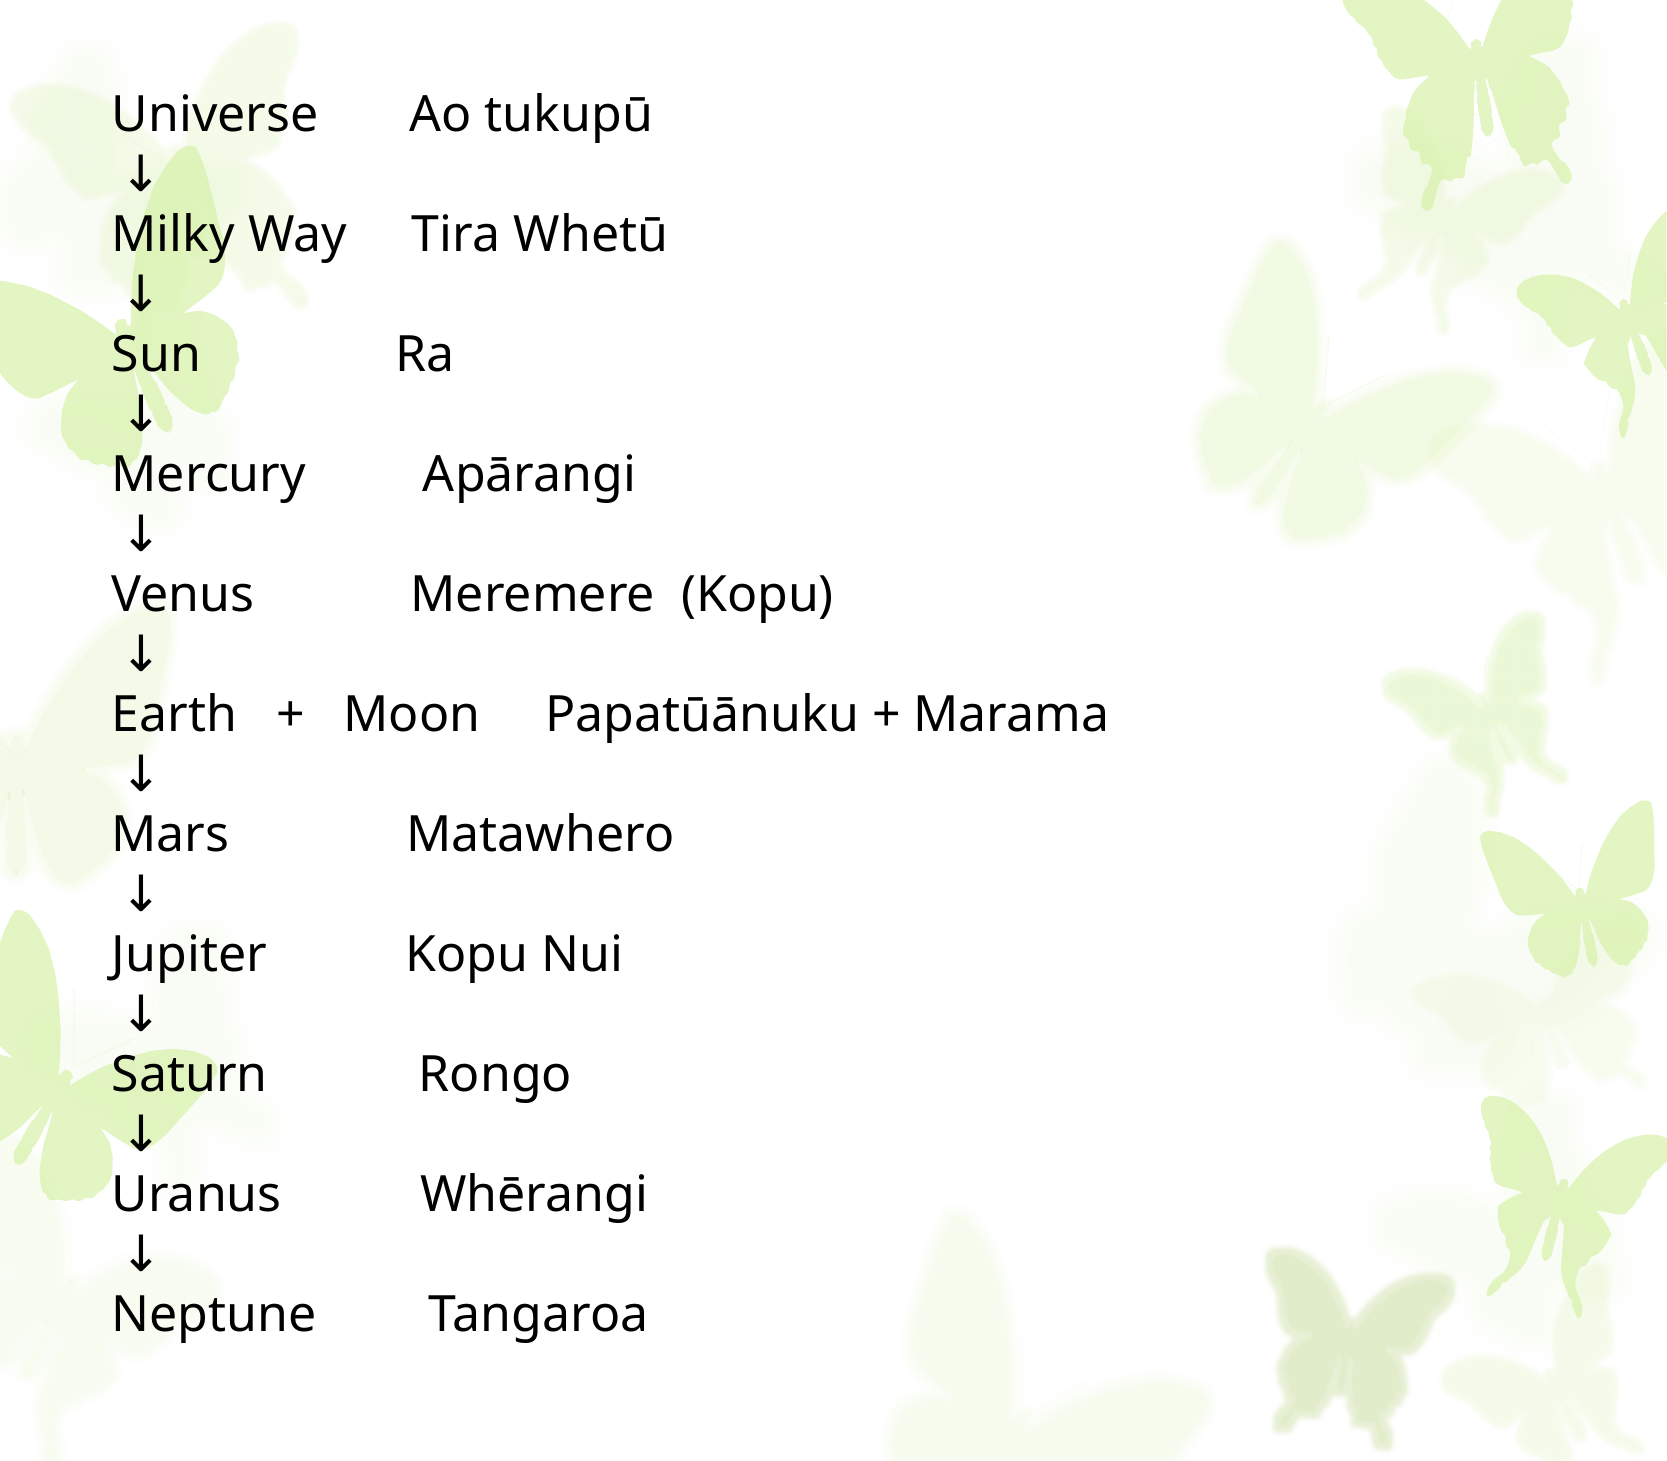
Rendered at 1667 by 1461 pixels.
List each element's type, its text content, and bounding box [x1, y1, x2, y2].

text_box Universe Ao tukupū ↓ Milky Way Tira Whetū ↓ Sun Ra ↓ Mercury Apārangi ↓ Venus Meremere (Kopu) ↓ Earth + Moon Papatūānuku + Marama ↓ Mars Matawhero ↓ Jupiter Kopu Nui ↓ Saturn Rongo ↓ Uranus Whērangi ↓ Neptune Tangaroa [96, 13, 1547, 1349]
